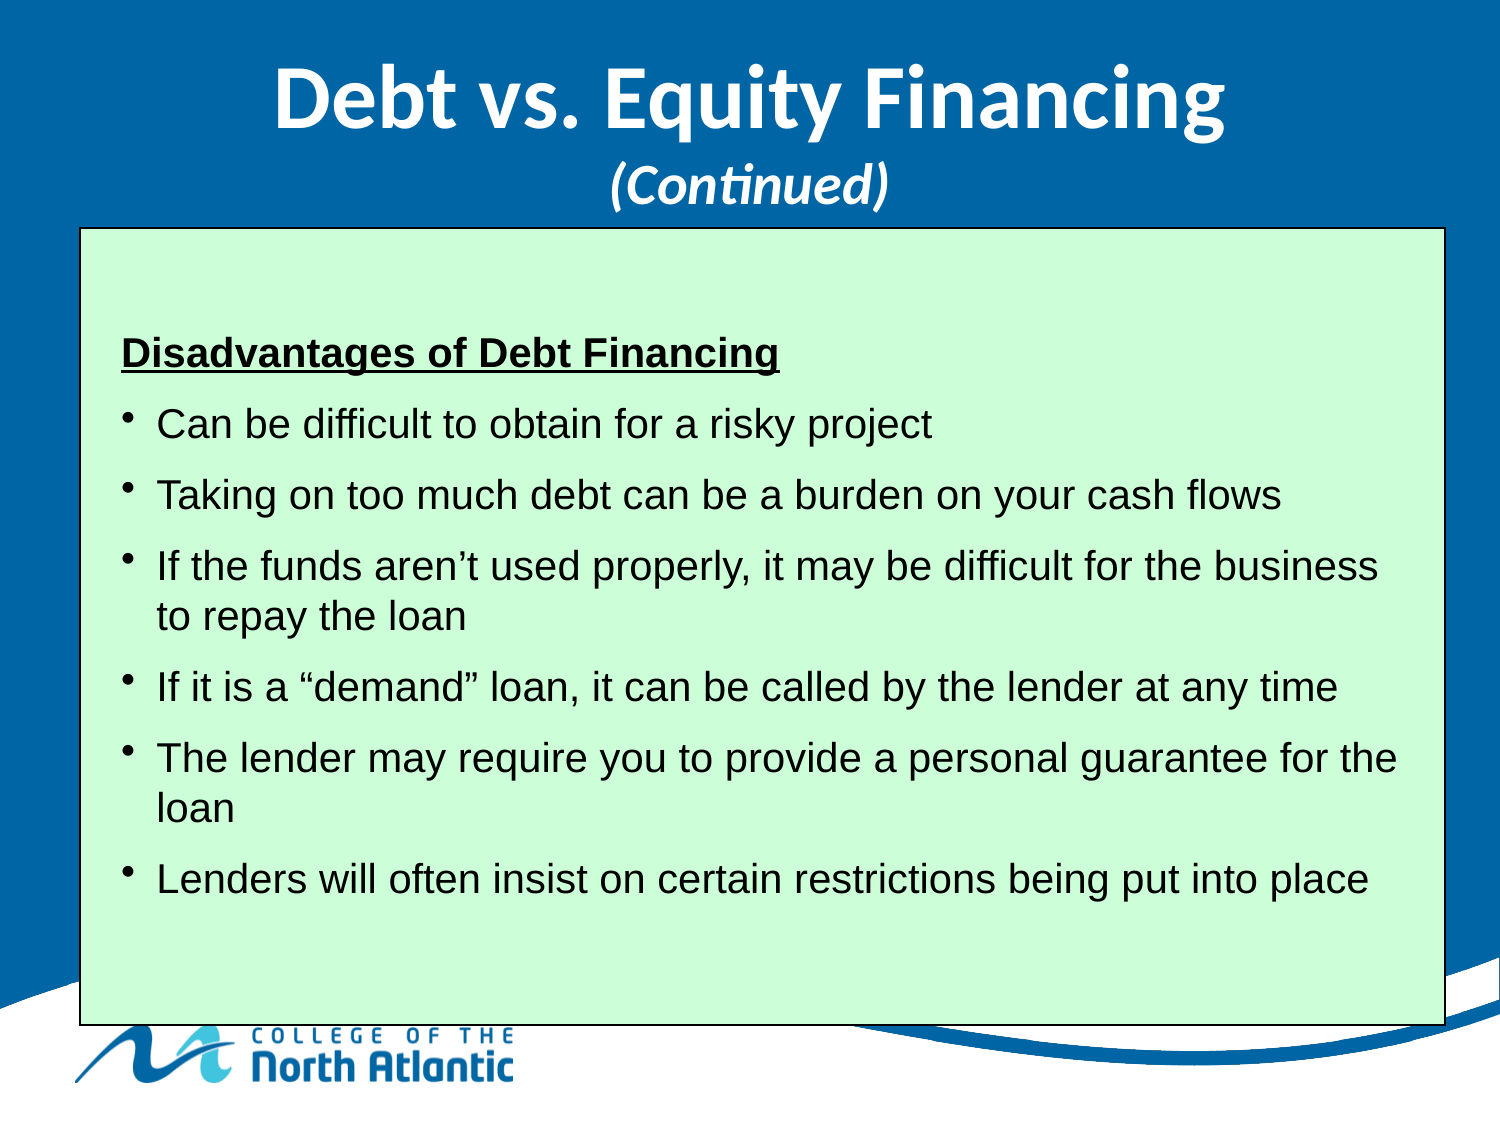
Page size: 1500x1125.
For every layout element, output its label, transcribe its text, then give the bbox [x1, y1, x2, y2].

picture [0, 928, 1500, 1125]
text_box Disadvantages of Debt Financing Can be difficult to obtain for a risky project Taking on too much debt can be a burden on your cash flows If the funds aren’t used properly, it may be difficult for the business to repay the loan If it is a “demand” loan, it can be called by the lender at any time The lender may require you to provide a personal guarantee for the loan Lenders will often insist on certain restrictions being put into place [106, 318, 1419, 909]
text_box [79, 227, 1446, 1025]
title Debt vs. Equity Financing (Continued) [112, 43, 1388, 210]
